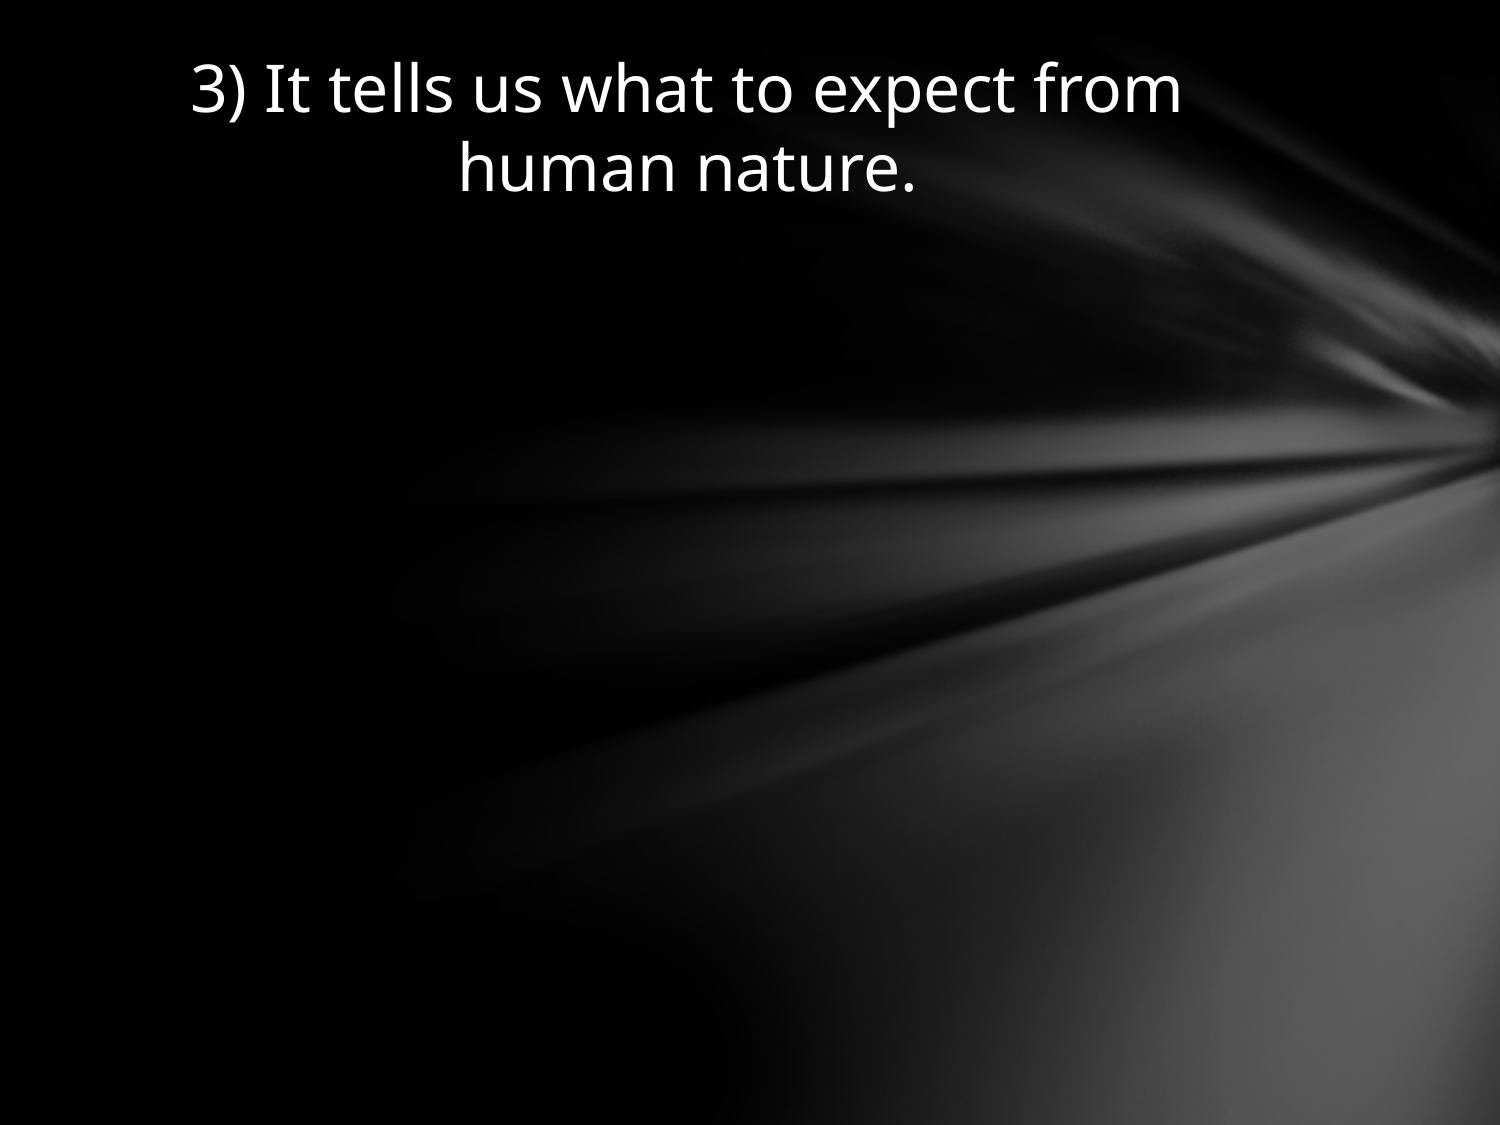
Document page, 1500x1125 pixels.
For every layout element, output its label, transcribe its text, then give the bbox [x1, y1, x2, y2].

title 3) It tells us what to expect from human nature. [57, 37, 1318, 213]
